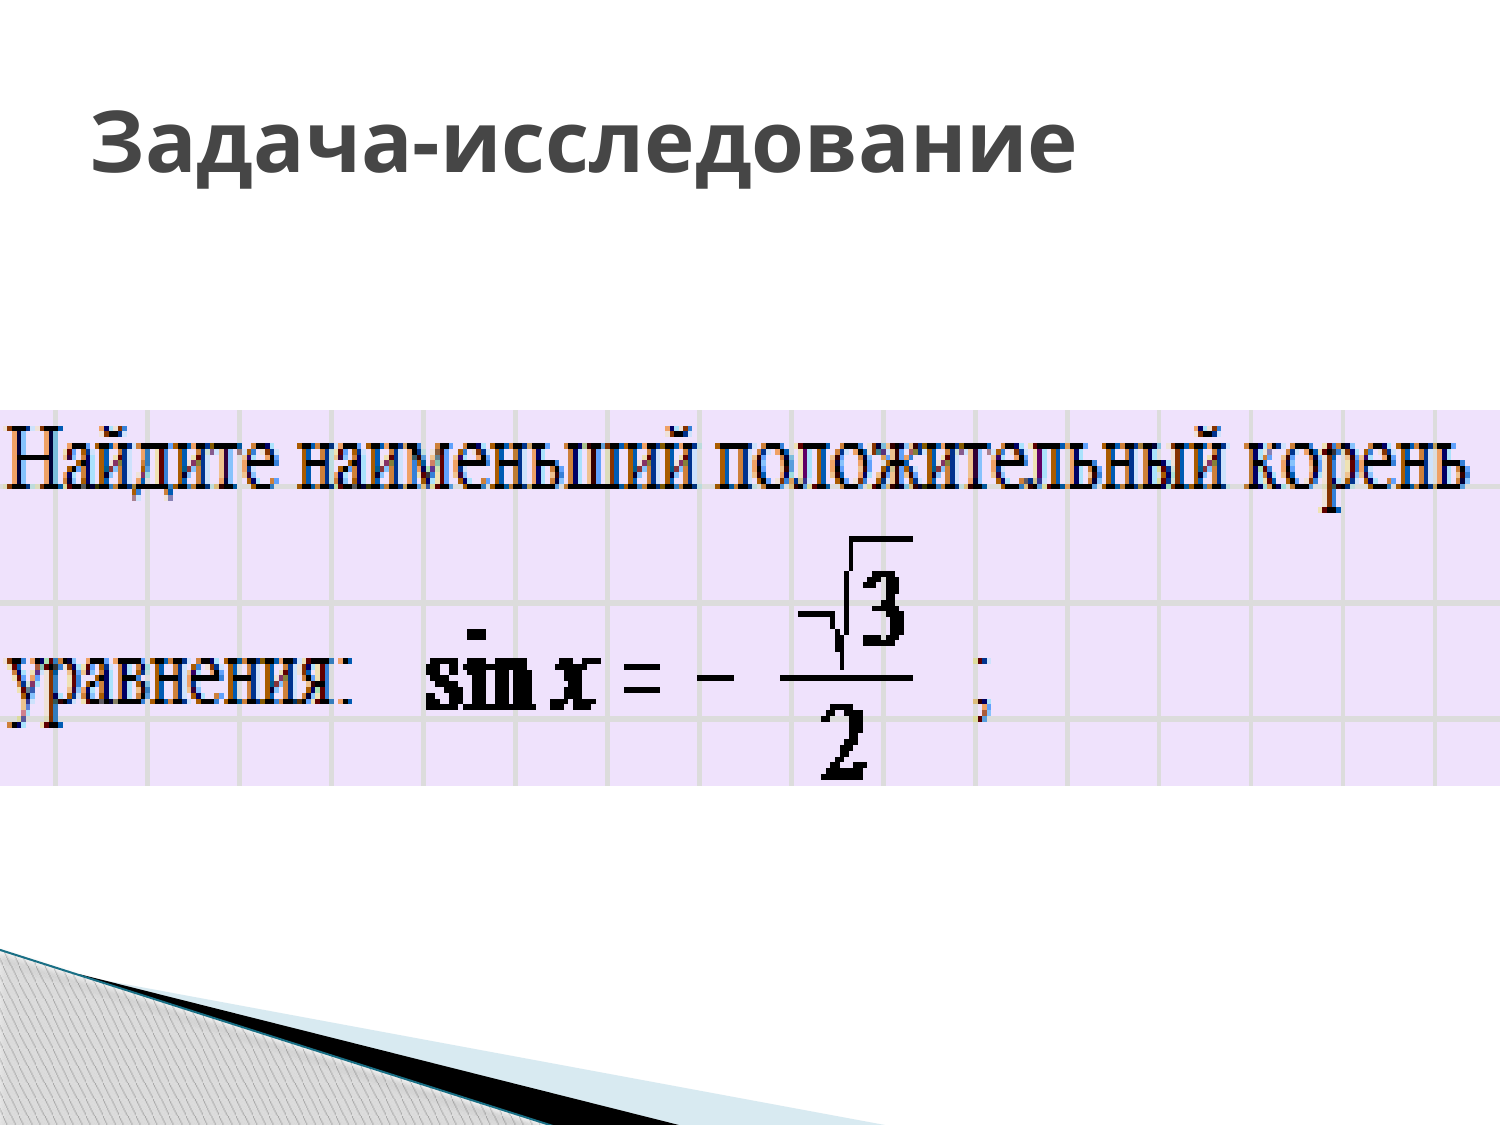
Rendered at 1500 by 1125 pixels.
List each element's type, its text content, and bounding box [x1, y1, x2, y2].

title Задача-исследование [75, 45, 1425, 233]
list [0, 409, 1500, 786]
